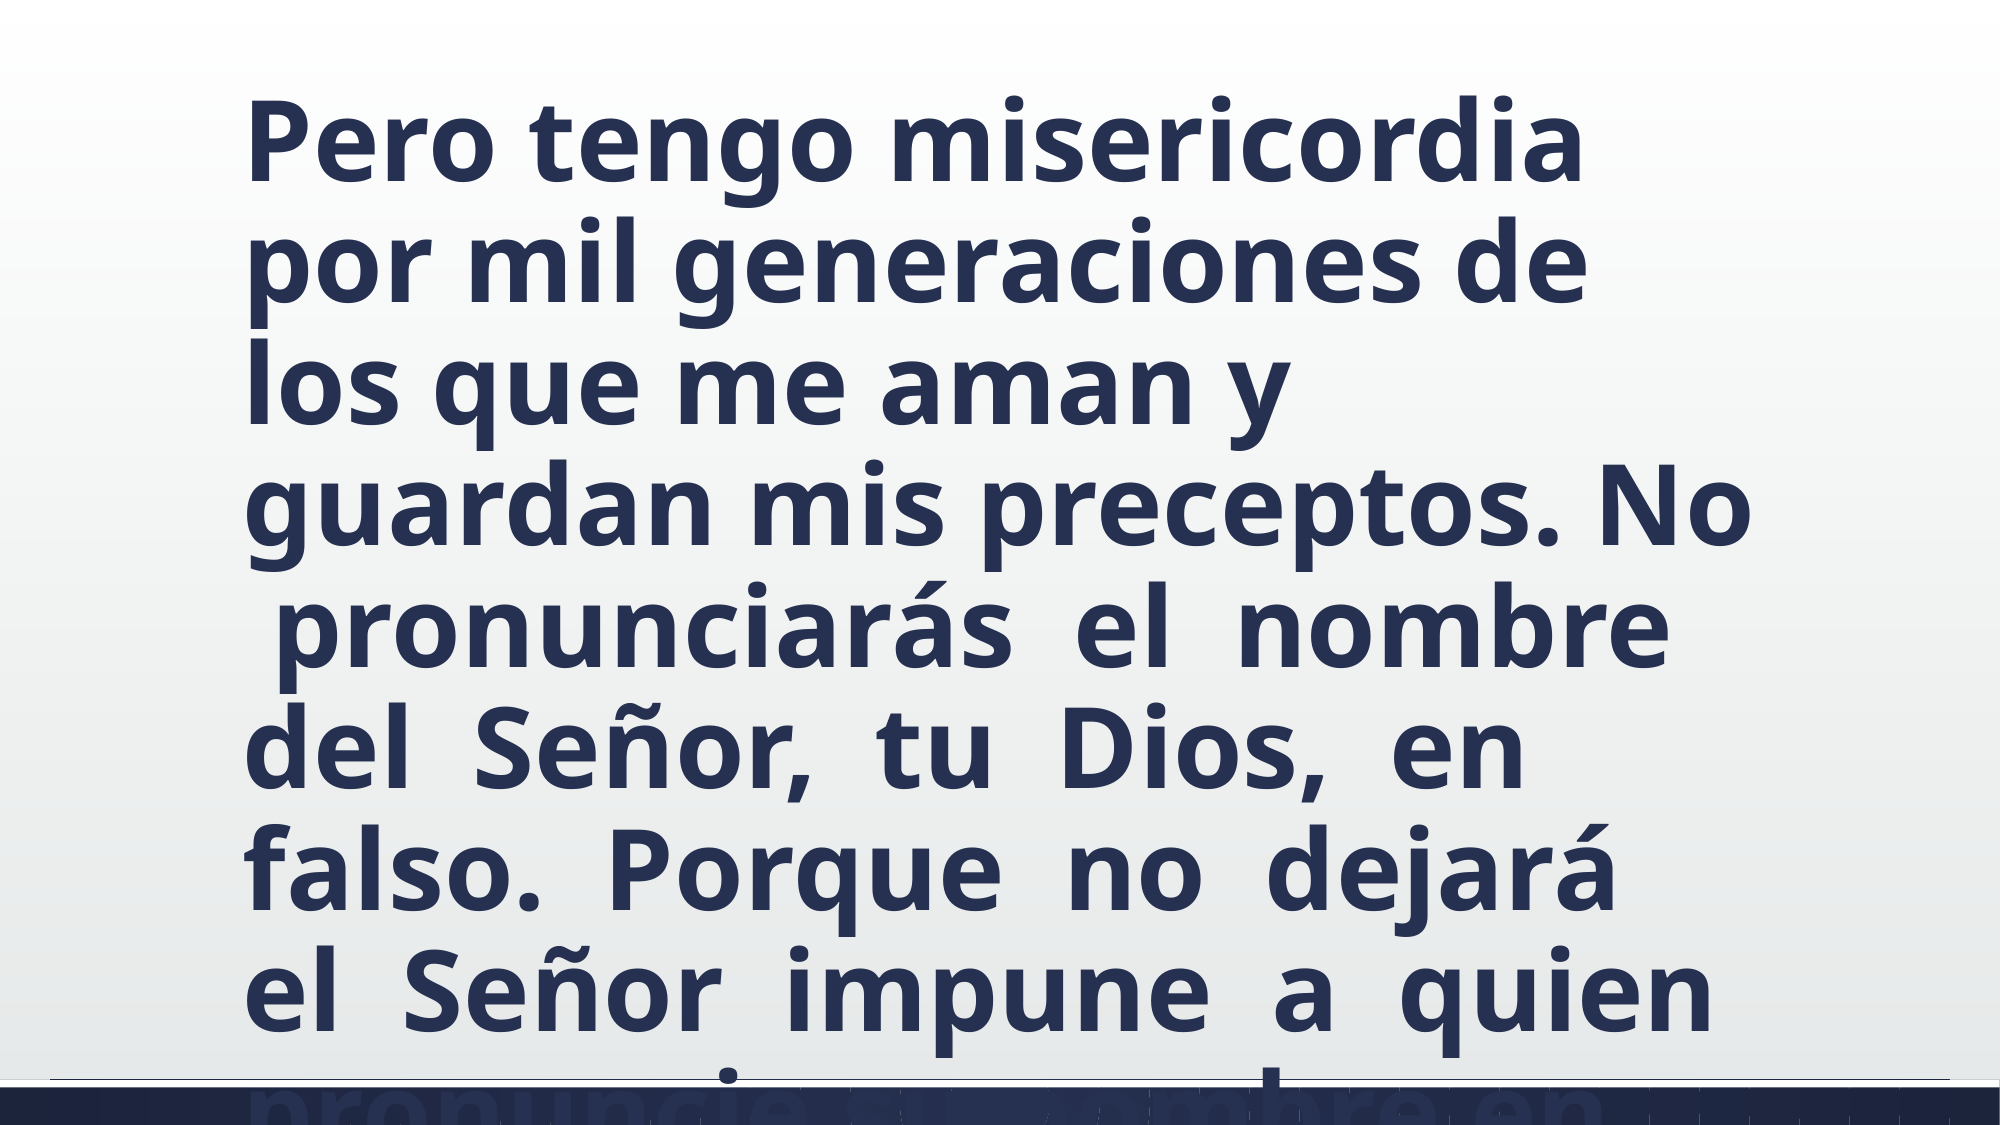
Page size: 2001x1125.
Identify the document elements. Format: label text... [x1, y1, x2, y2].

list Pero tengo misericordia por mil generaciones de los que me aman y guardan mis preceptos. No pronunciarás el nombre del Señor, tu Dios, en falso. Porque no dejará el Señor impune a quien pronuncie su nombre en falso. [219, 76, 1780, 990]
